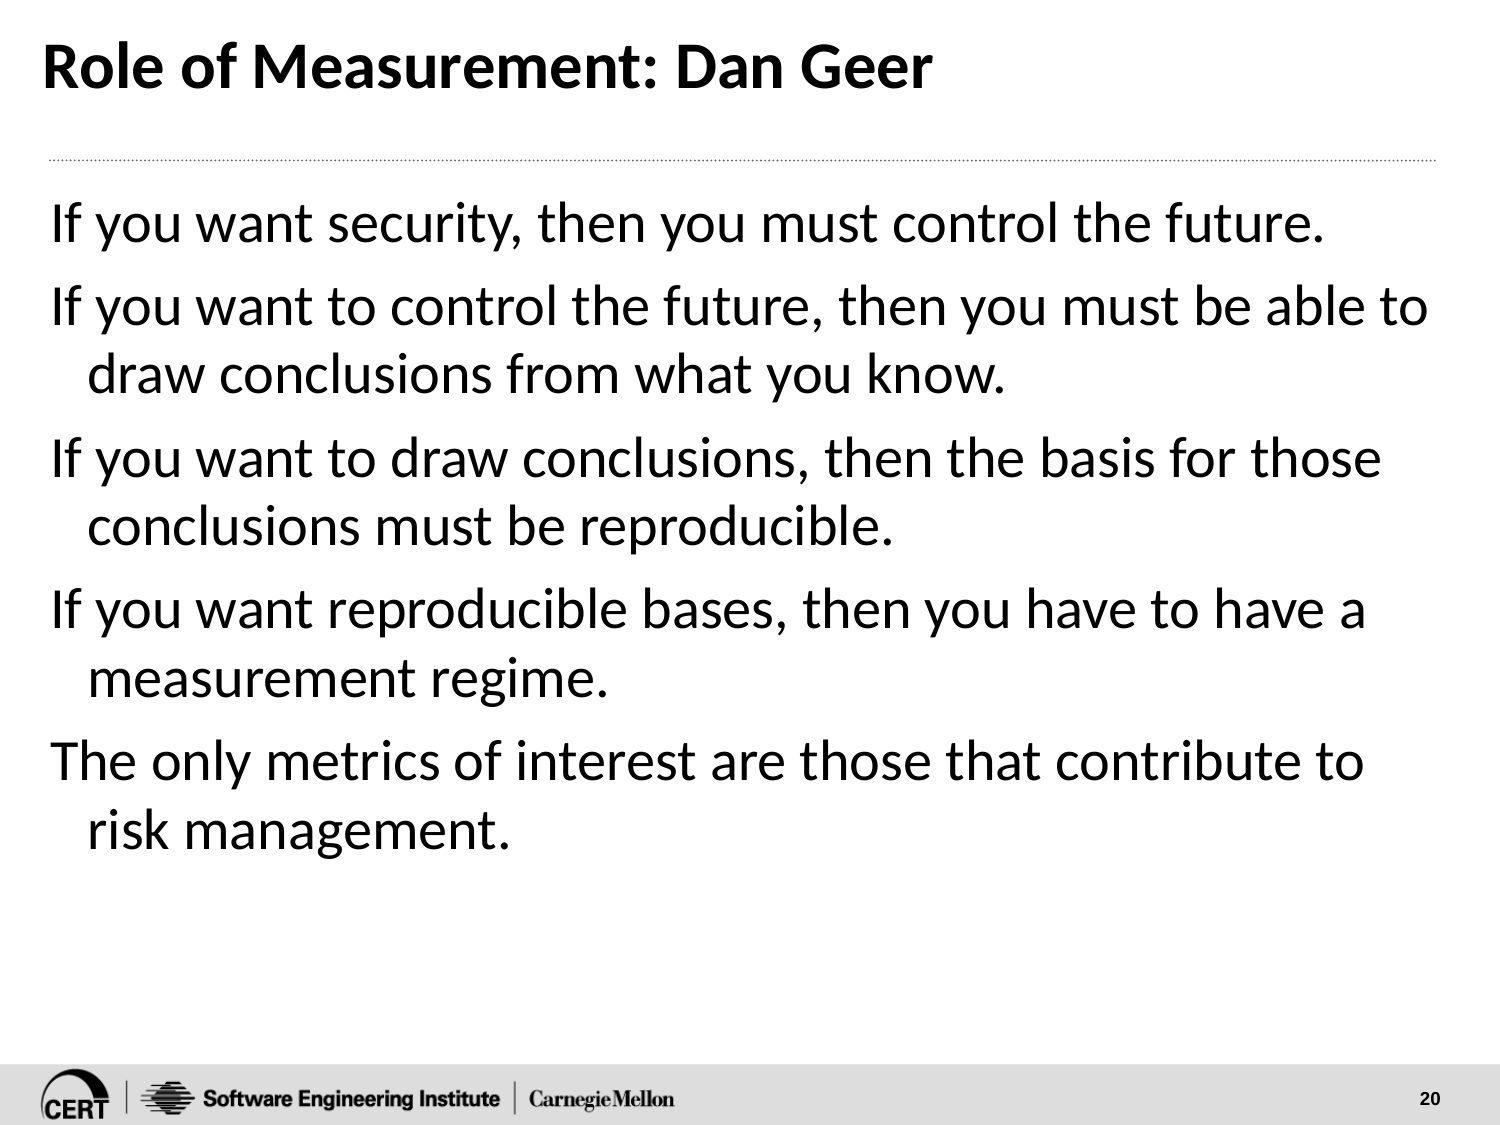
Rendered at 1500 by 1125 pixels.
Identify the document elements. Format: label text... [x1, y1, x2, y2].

title Role of Measurement: Dan Geer [42, 37, 1434, 155]
list If you want security, then you must control the future. If you want to control the future, then you must be able to draw conclusions from what you know. If you want to draw conclusions, then the basis for those conclusions must be reproducible. If you want reproducible bases, then you have to have a measurement regime. The only metrics of interest are those that contribute to risk management. [49, 187, 1438, 1001]
picture [24, 1065, 688, 1125]
